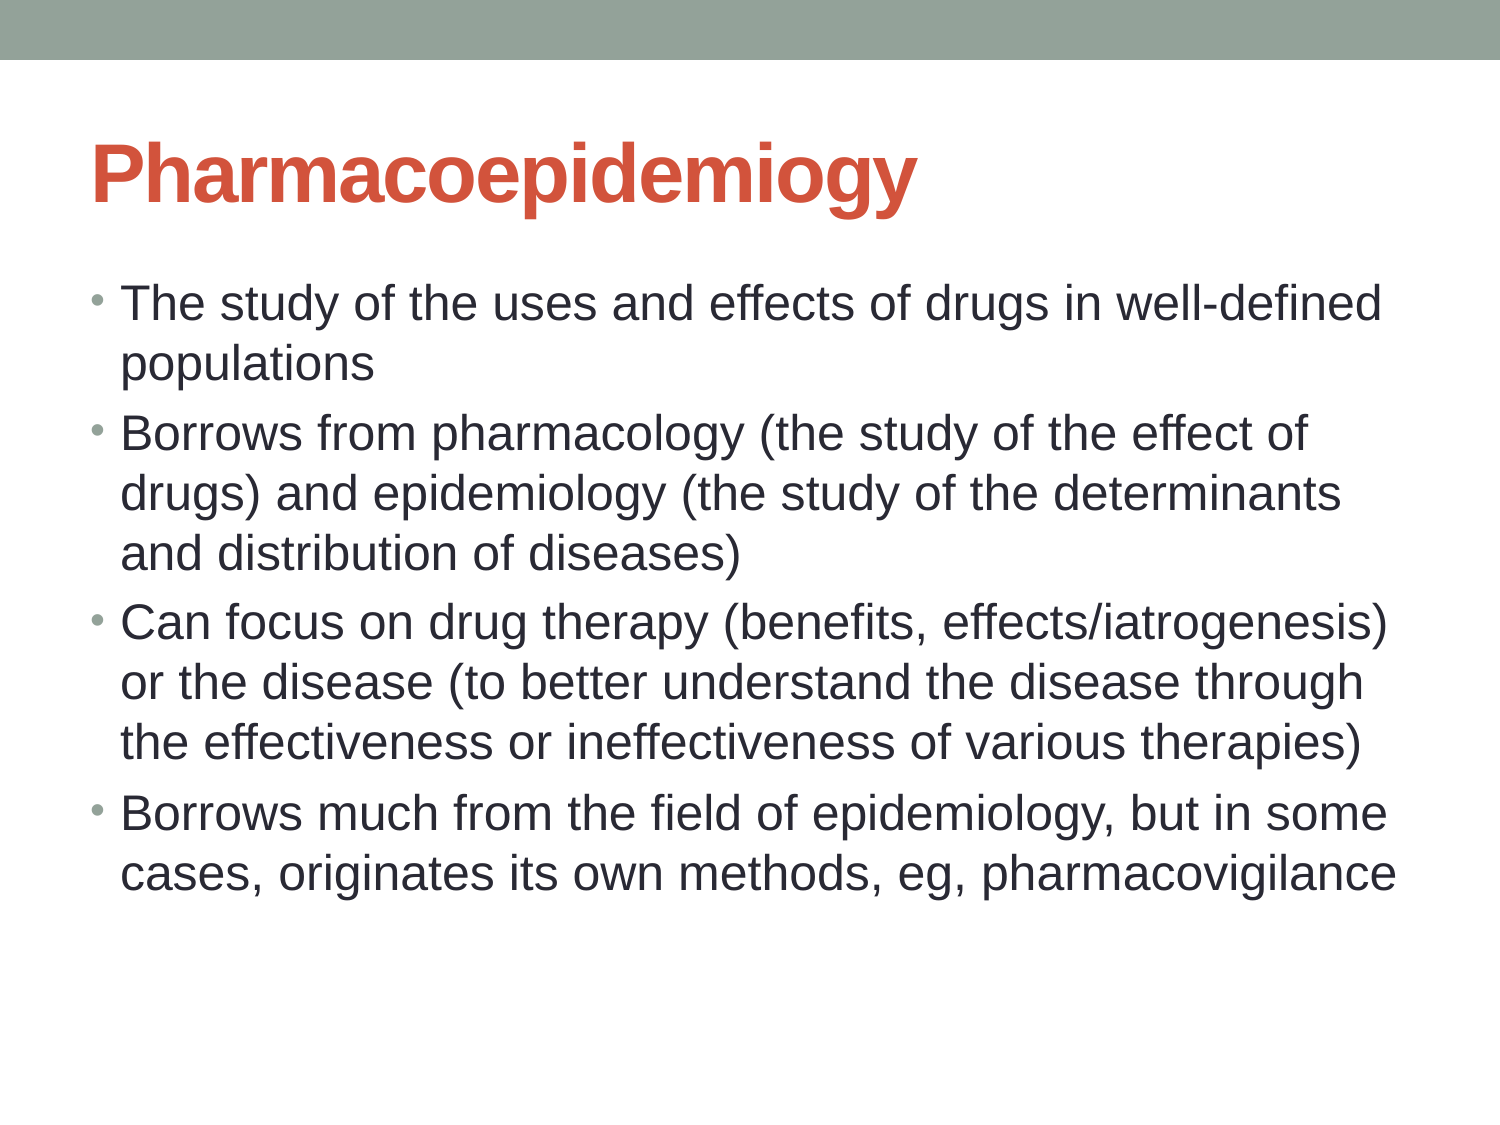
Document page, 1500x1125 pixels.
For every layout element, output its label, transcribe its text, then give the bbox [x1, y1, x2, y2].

list The study of the uses and effects of drugs in well-defined populations Borrows from pharmacology (the study of the effect of drugs) and epidemiology (the study of the determinants and distribution of diseases) Can focus on drug therapy (benefits, effects/iatrogenesis) or the disease (to better understand the disease through the effectiveness or ineffectiveness of various therapies) Borrows much from the field of epidemiology, but in some cases, originates its own methods, eg, pharmacovigilance [75, 262, 1425, 1063]
title Pharmacoepidemiogy [75, 87, 1425, 250]
